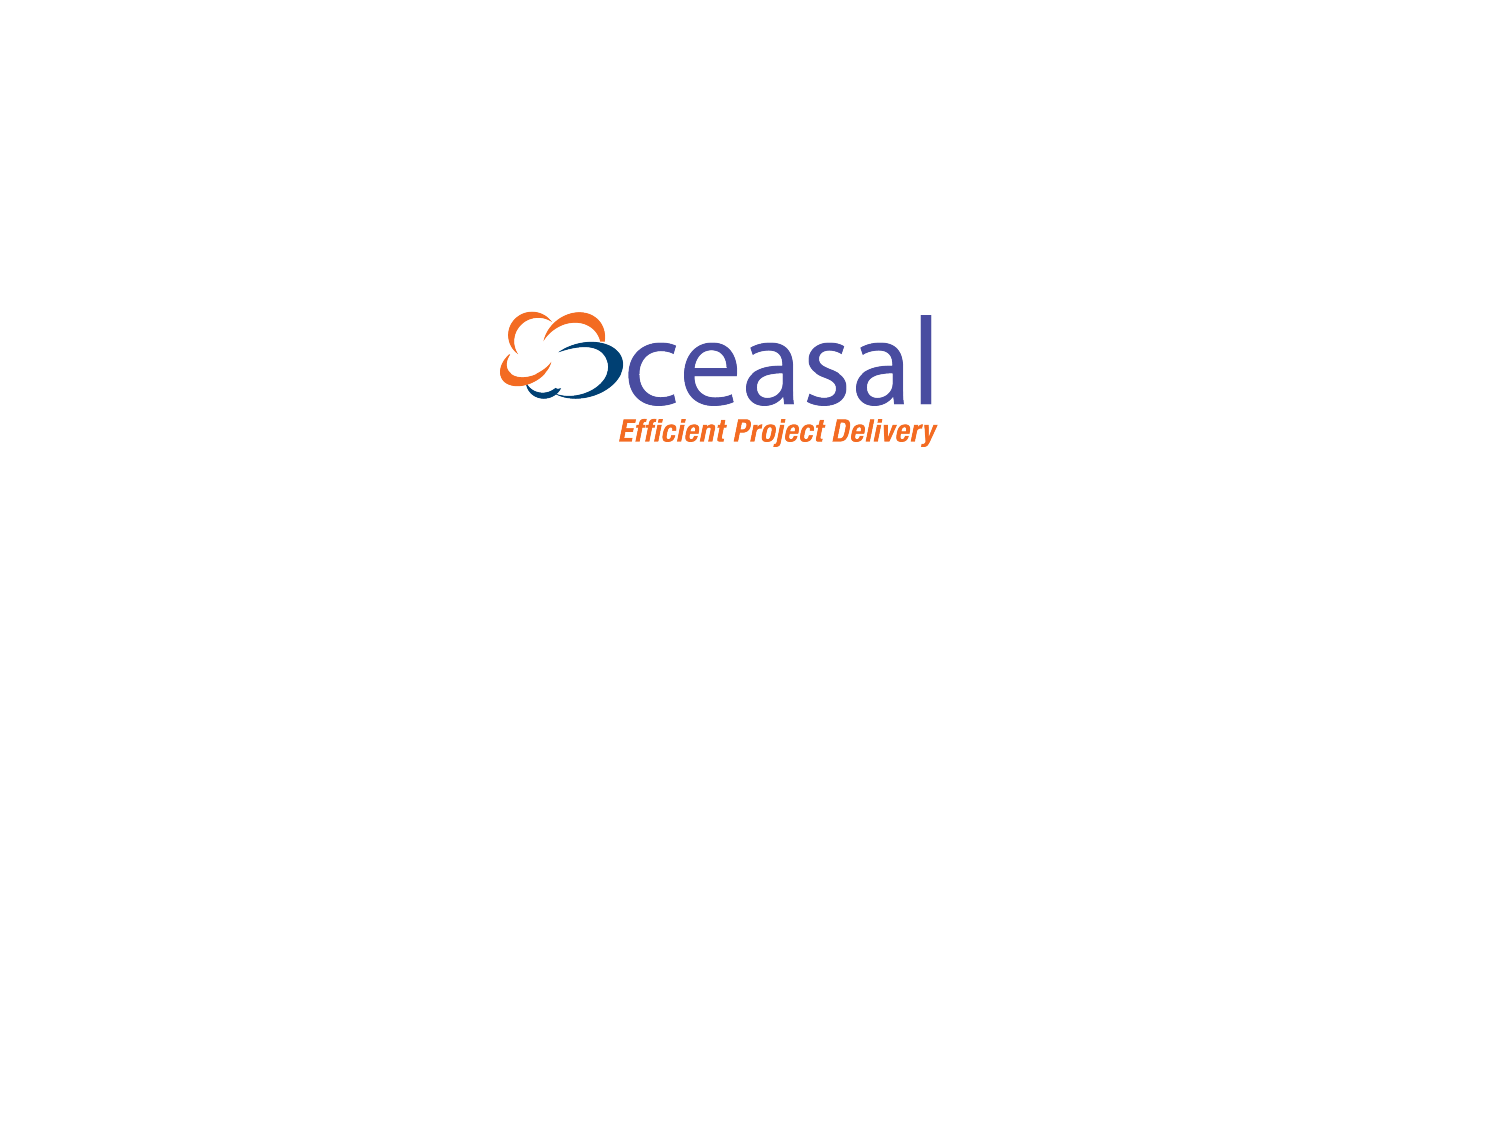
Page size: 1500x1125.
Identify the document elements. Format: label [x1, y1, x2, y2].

picture [499, 299, 942, 448]
